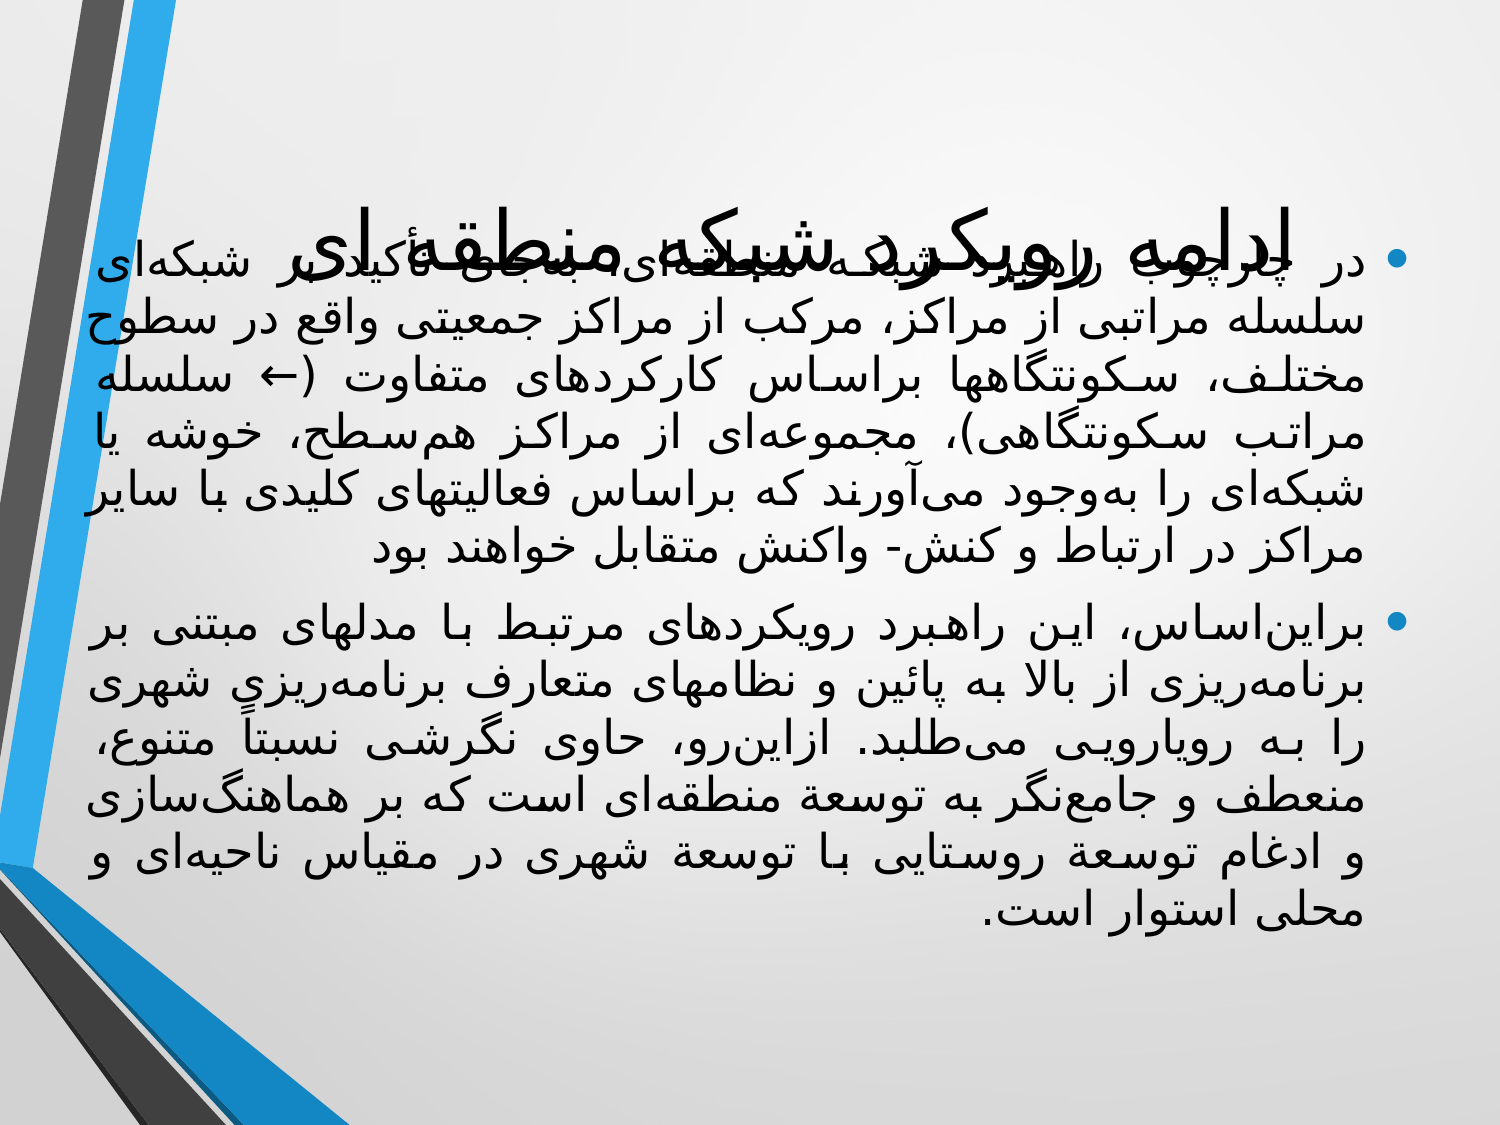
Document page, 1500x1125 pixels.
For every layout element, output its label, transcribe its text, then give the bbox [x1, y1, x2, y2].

title ادامه رویکرد شبکه منطقه ای [161, 75, 1425, 400]
list در چارچوب راهبرد شبکه منطقه‌ای، به‌جای تأکید بر شبکه‌ای سلسله مراتبی از مراکز، مرکب از مراکز جمعیتی واقع در سطوح مختلف، سکونتگاهها براساس کارکردهای متفاوت (← سلسله مراتب سکونتگاهی)، مجموعه‌ای از مراکز هم‌سطح، خوشه‌ یا شبکه‌ای را به‌وجود می‌آورند که براساس فعالیتهای کلیدی با سایر مراکز در ارتباط و کنش- واکنش متقابل خواهند بود براین‌اساس، این راهبرد رویکردهای مرتبط با مدلهای مبتنی بر برنامه‌ریزی از بالا به پائین و نظامهای متعارف برنامه‌ریزی شهری را به رویارویی می‌طلبد. ازاین‌رو، حاوی نگرشی نسبتاً متنوع، منعطف و جامع‌نگر به توسعة منطقه‌ای است که بر هماهنگ‌سازی و ادغام توسعة روستایی با توسعة شهری در مقیاس ناحیه‌ای و محلی استوار است. [70, 210, 1421, 954]
